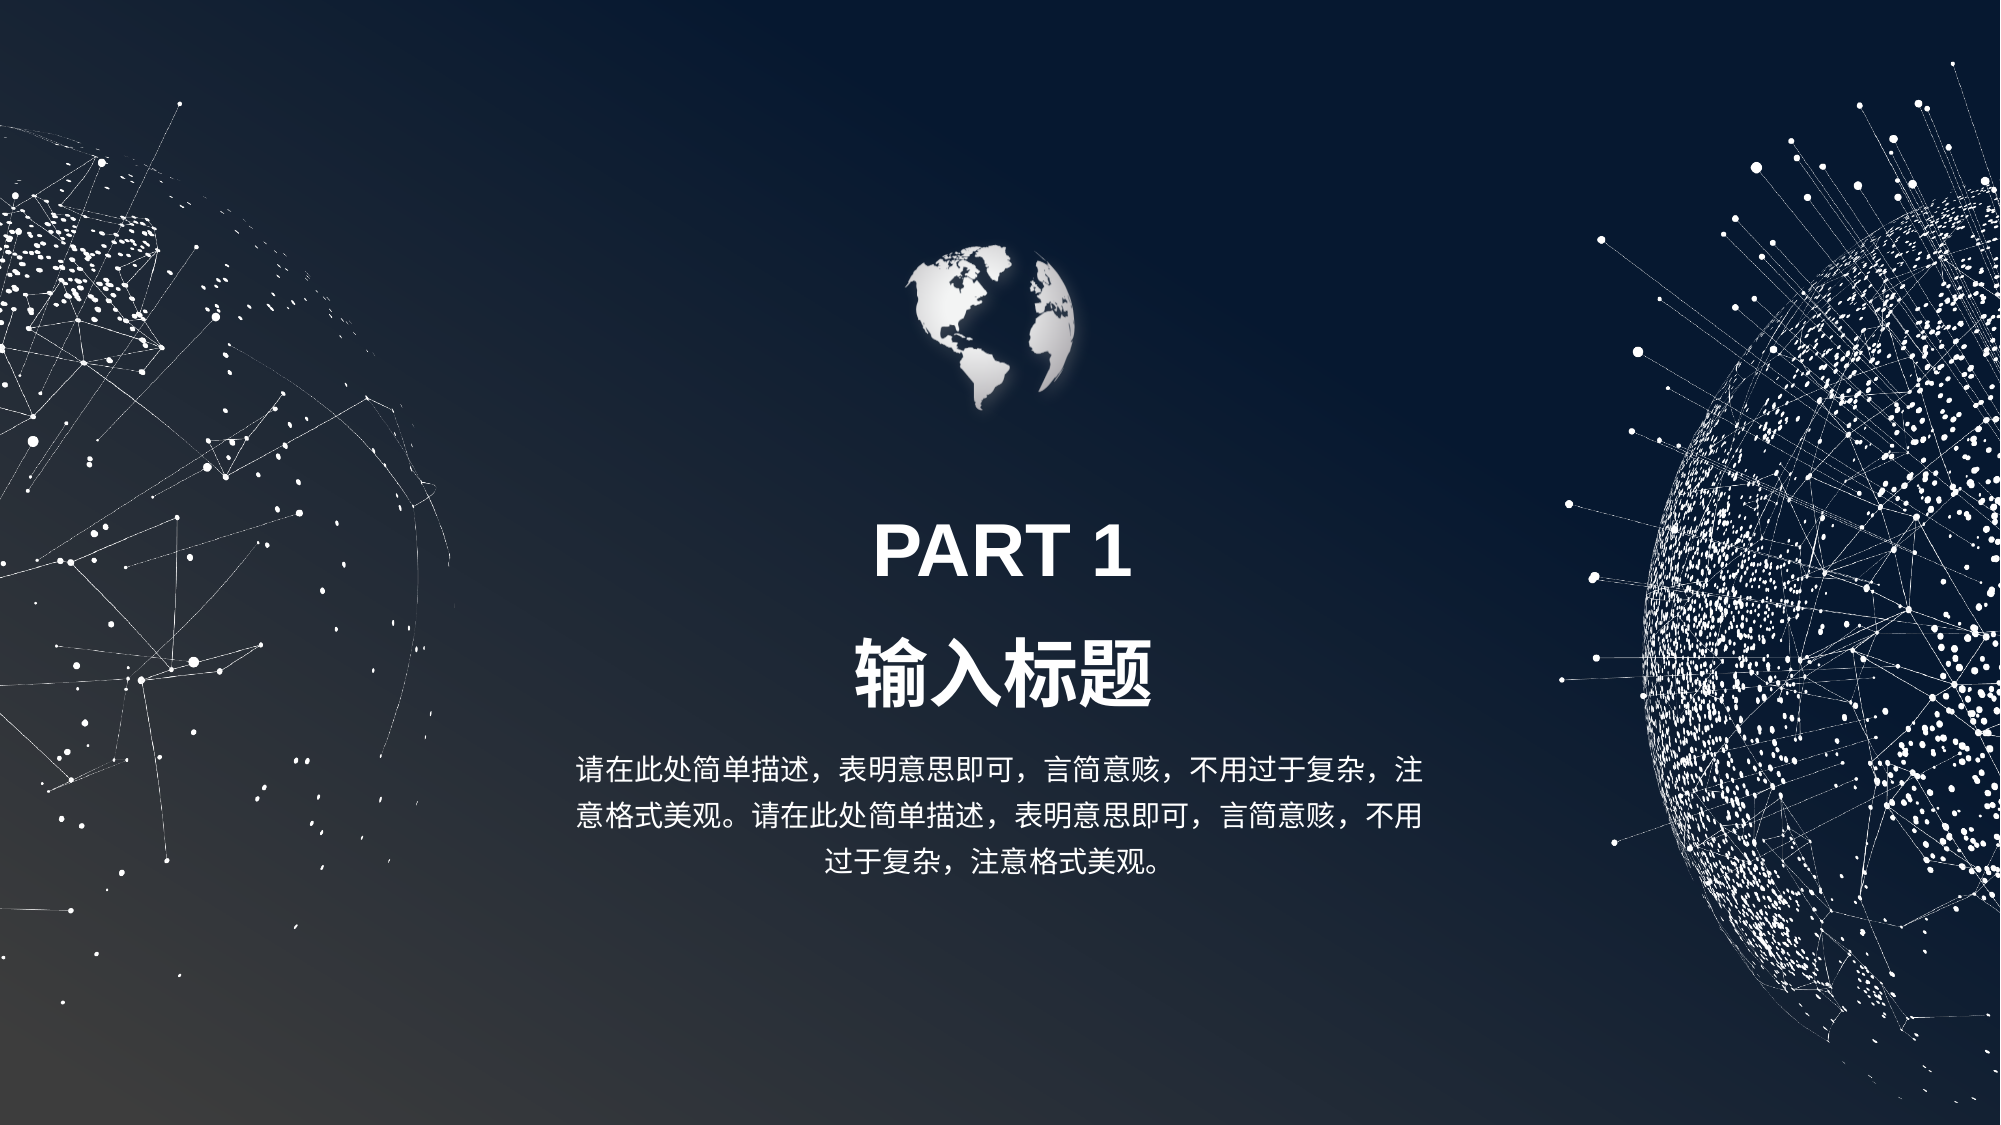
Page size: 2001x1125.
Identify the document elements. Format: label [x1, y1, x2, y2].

text_box [0, 0, 2000, 1125]
picture [868, 203, 1132, 459]
